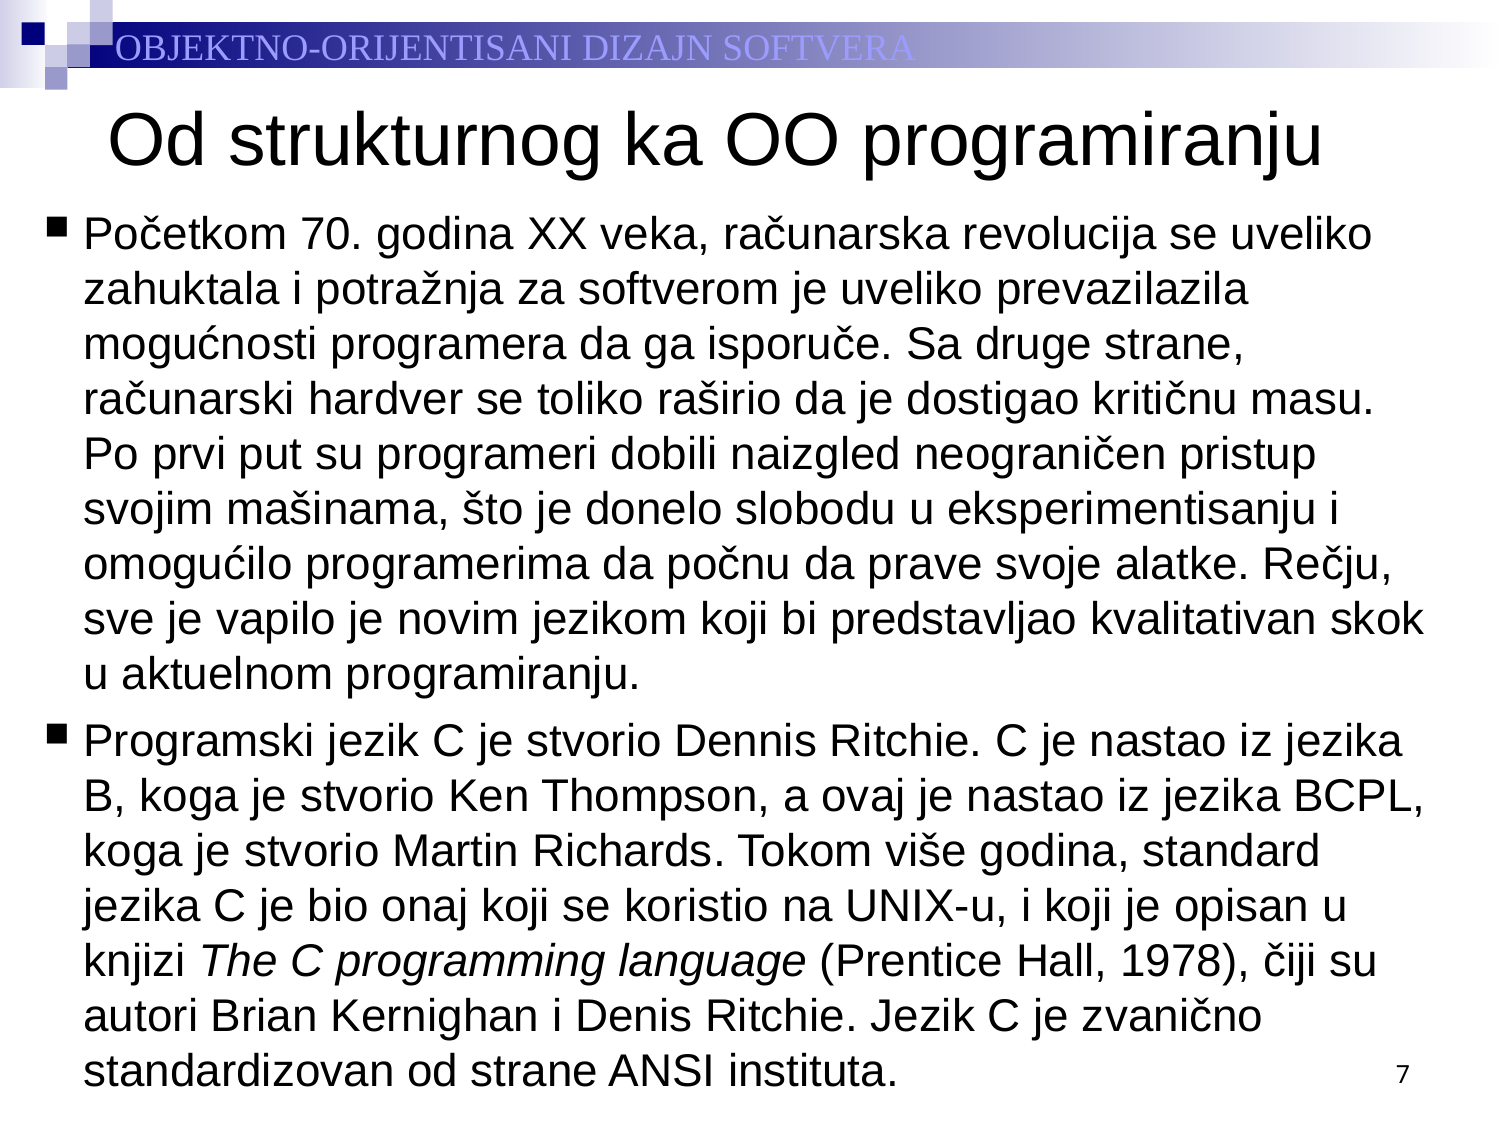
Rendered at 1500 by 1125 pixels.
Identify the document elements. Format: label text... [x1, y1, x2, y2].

text_box Početkom 70. godina XX veka, računarska revolucija se uveliko zahuktala i potražnja za softverom je uveliko prevazilazila mogućnosti programera da ga isporuče. Sa druge strane, računarski hardver se toliko raširio da je dostigao kritičnu masu. Po prvi put su programeri dobili naizgled neograničen pristup svojim mašinama, što je donelo slobodu u eksperimentisanju i omogućilo programerima da počnu da prave svoje alatke. Rečju, sve je vapilo je novim jezikom koji bi predstavljao kvalitativan skok u aktuelnom programiranju. Programski jezik C je stvorio Dennis Ritchie. C je nastao iz jezika B, koga je stvorio Ken Thompson, a ovaj je nastao iz jezika BCPL, koga je stvorio Martin Richards. Tokom više godina, standard jezika C je bio onaj koji se koristio na UNIX-u, i koji je opisan u knjizi The C programming language (Prentice Hall, 1978), čiji su autori Brian Kernighan i Denis Ritchie. Jezik C je zvanično standardizovan od strane ANSI instituta. [29, 196, 1447, 1071]
slide_number 7 [1074, 1024, 1426, 1101]
title Od strukturnog ka OO programiranju [92, 75, 1459, 197]
